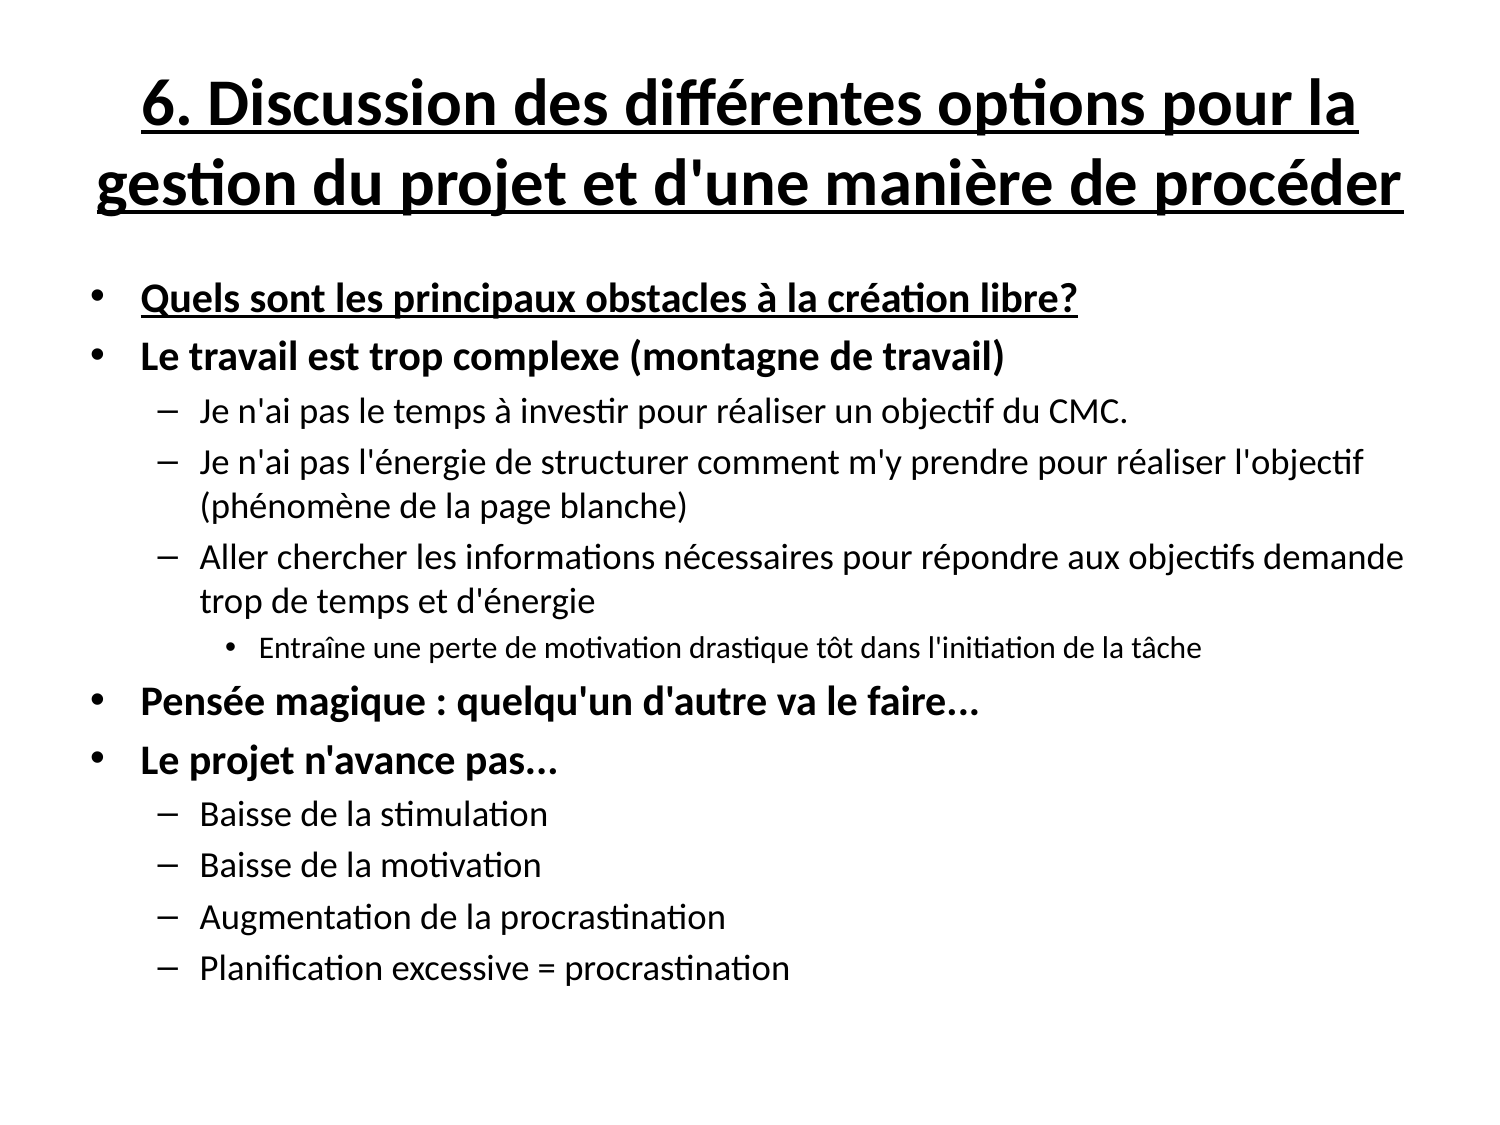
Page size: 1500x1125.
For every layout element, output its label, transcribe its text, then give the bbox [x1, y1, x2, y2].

title 6. Discussion des différentes options pour la gestion du projet et d'une manière de procéder [75, 45, 1425, 233]
list Quels sont les principaux obstacles à la création libre? Le travail est trop complexe (montagne de travail) Je n'ai pas le temps à investir pour réaliser un objectif du CMC. Je n'ai pas l'énergie de structurer comment m'y prendre pour réaliser l'objectif (phénomène de la page blanche) Aller chercher les informations nécessaires pour répondre aux objectifs demande trop de temps et d'énergie Entraîne une perte de motivation drastique tôt dans l'initiation de la tâche Pensée magique : quelqu'un d'autre va le faire... Le projet n'avance pas... Baisse de la stimulation Baisse de la motivation Augmentation de la procrastination Planification excessive = procrastination [75, 262, 1425, 1005]
